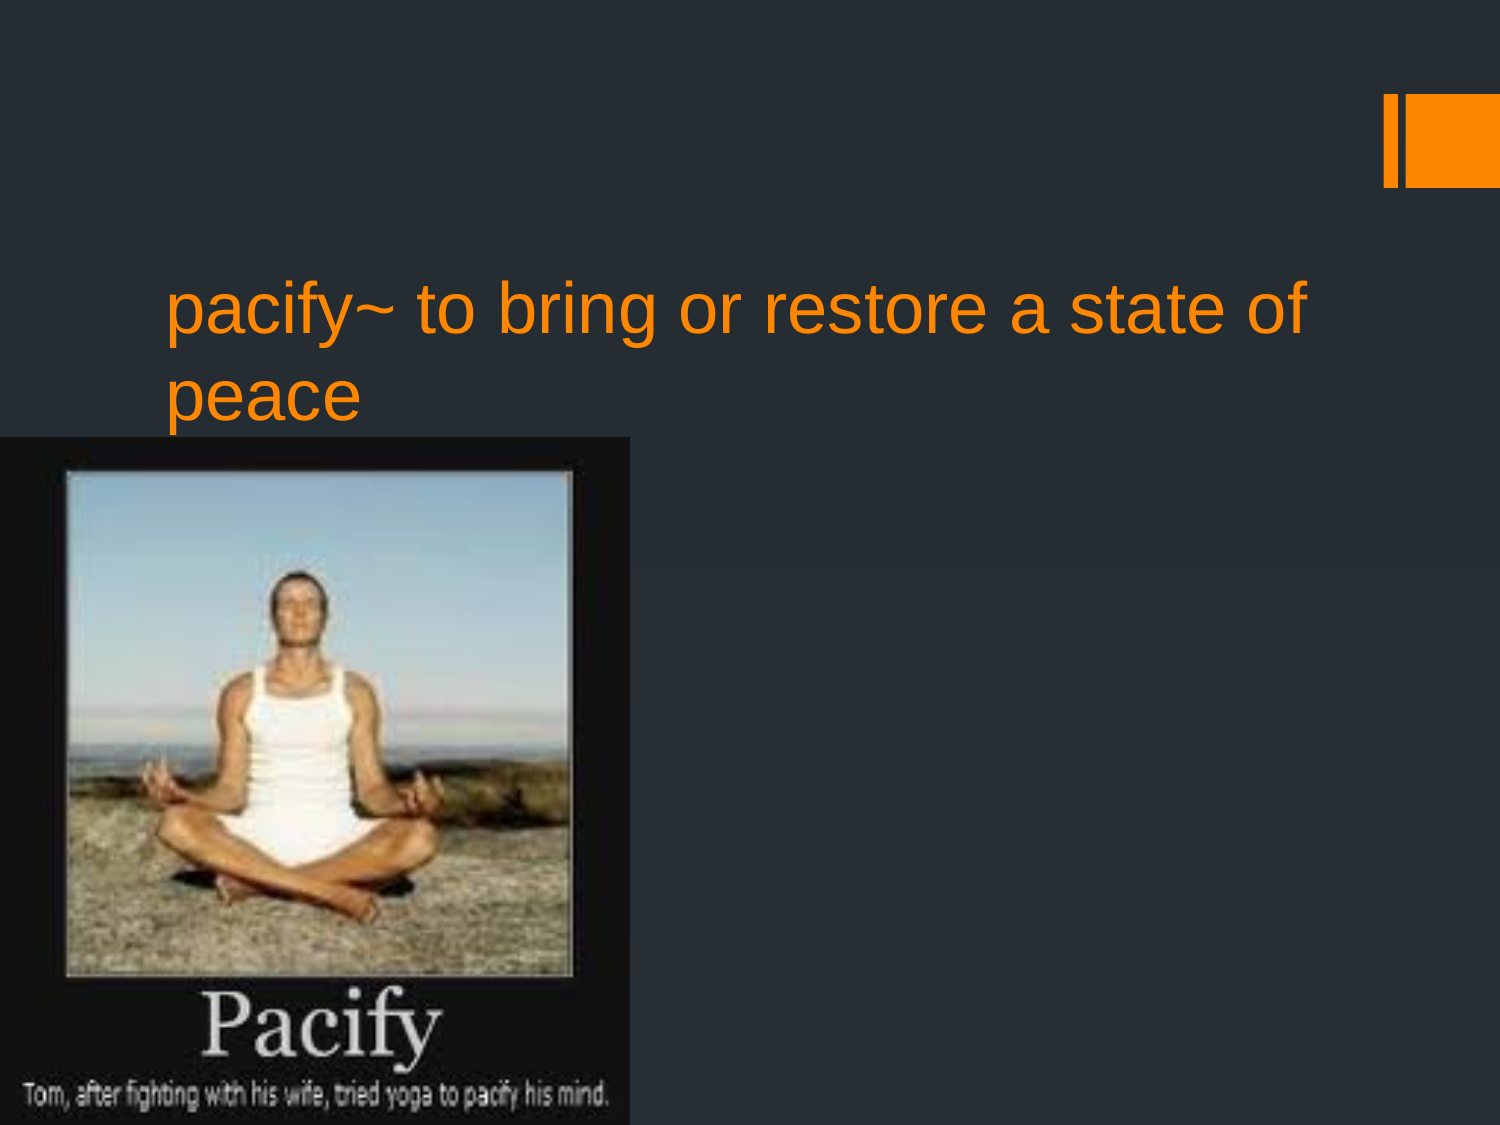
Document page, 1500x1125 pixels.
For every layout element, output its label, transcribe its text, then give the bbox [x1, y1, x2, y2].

title pacify~ to bring or restore a state of peace [150, 253, 1350, 443]
picture [0, 436, 630, 1125]
